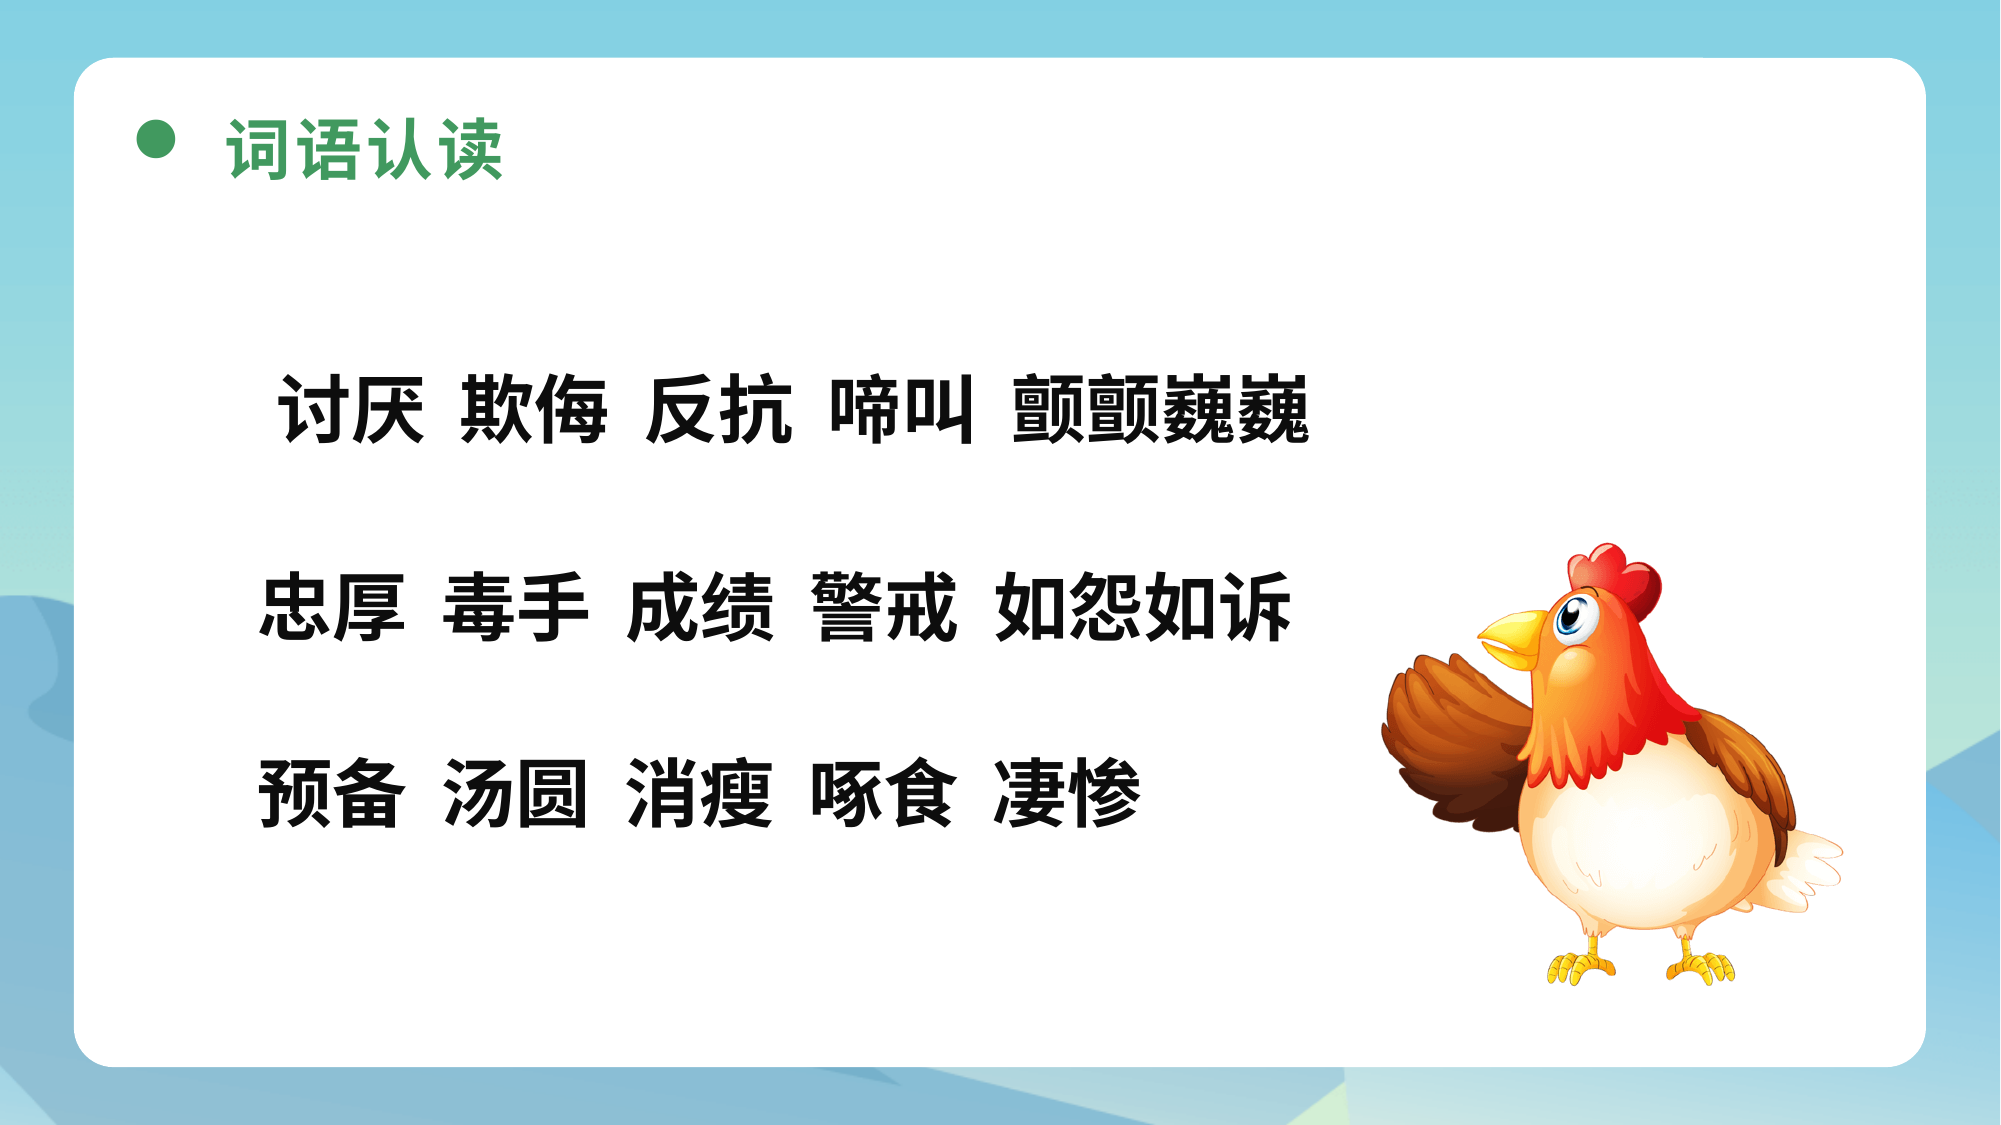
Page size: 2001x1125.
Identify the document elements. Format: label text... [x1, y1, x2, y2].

picture [0, 0, 2001, 1125]
text_box 预备 汤圆 消瘦 啄食 凄惨 [242, 693, 1159, 844]
text_box 词语认读 [116, 60, 575, 196]
text_box 忠厚 毒手 成绩 警戒 如怨如诉 [242, 508, 1309, 659]
text_box 讨厌 欺侮 反抗 啼叫 颤颤巍巍 [261, 310, 1430, 461]
